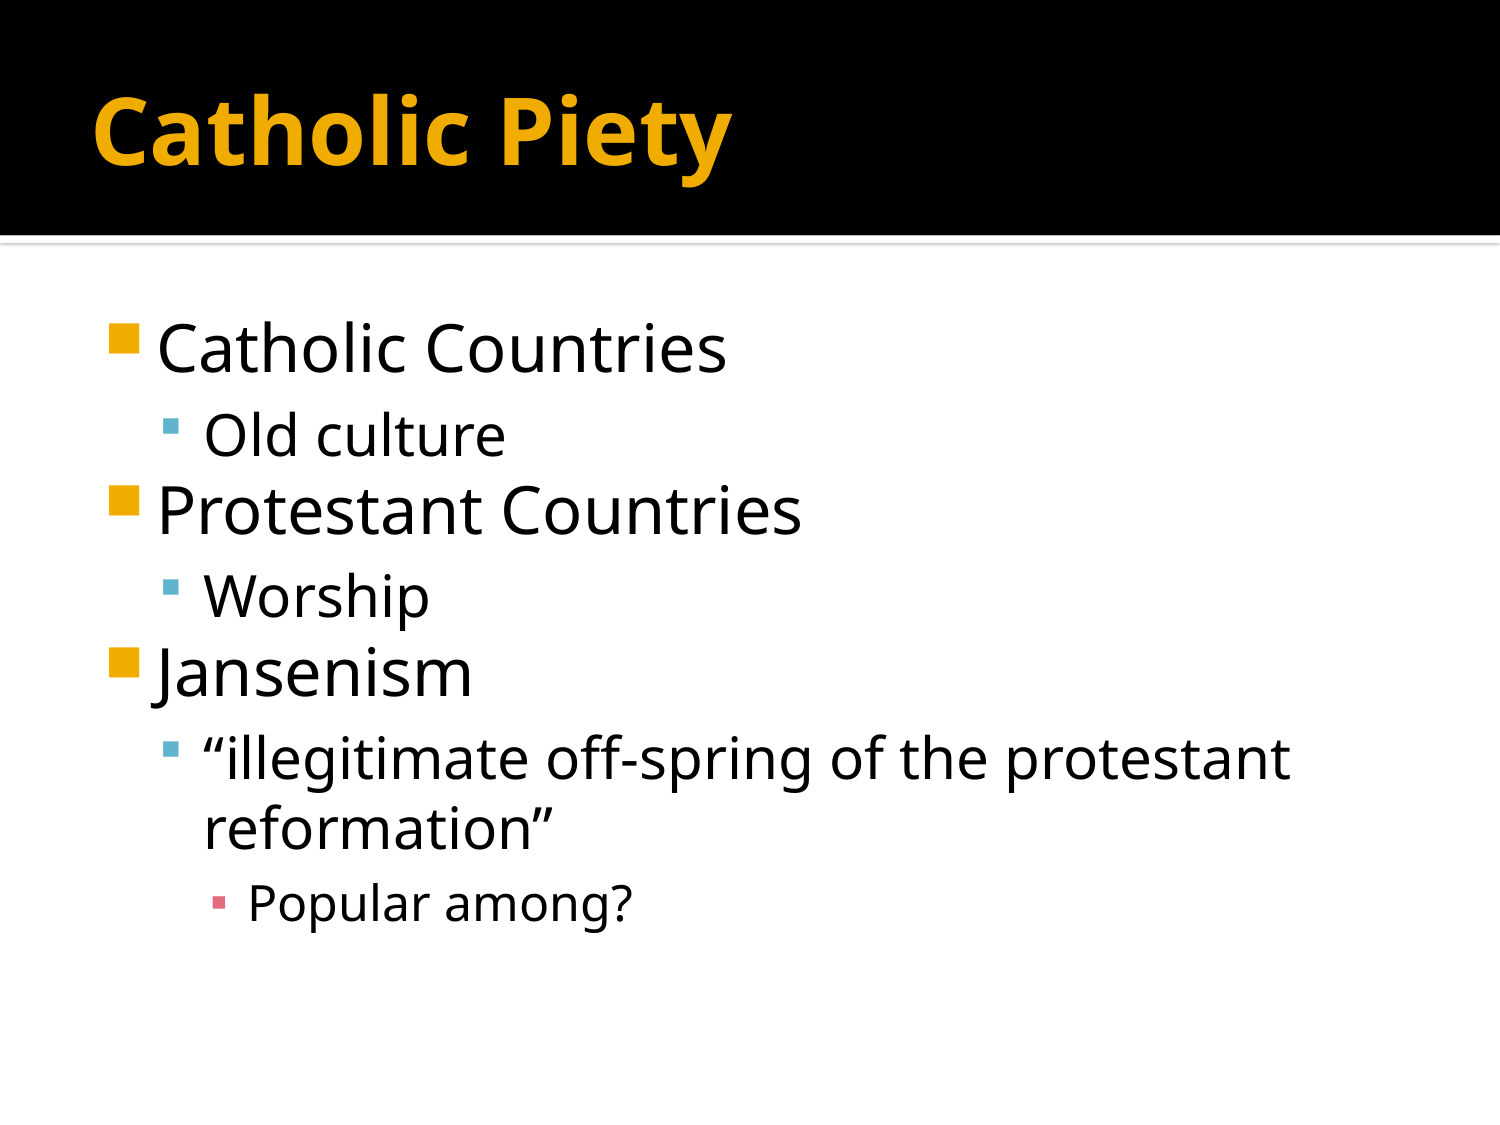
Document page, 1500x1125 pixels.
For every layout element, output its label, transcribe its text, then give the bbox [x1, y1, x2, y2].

list Catholic Countries Old culture Protestant Countries Worship Jansenism “illegitimate off-spring of the protestant reformation” Popular among? [75, 291, 1425, 1050]
title Catholic Piety [75, 25, 1425, 231]
